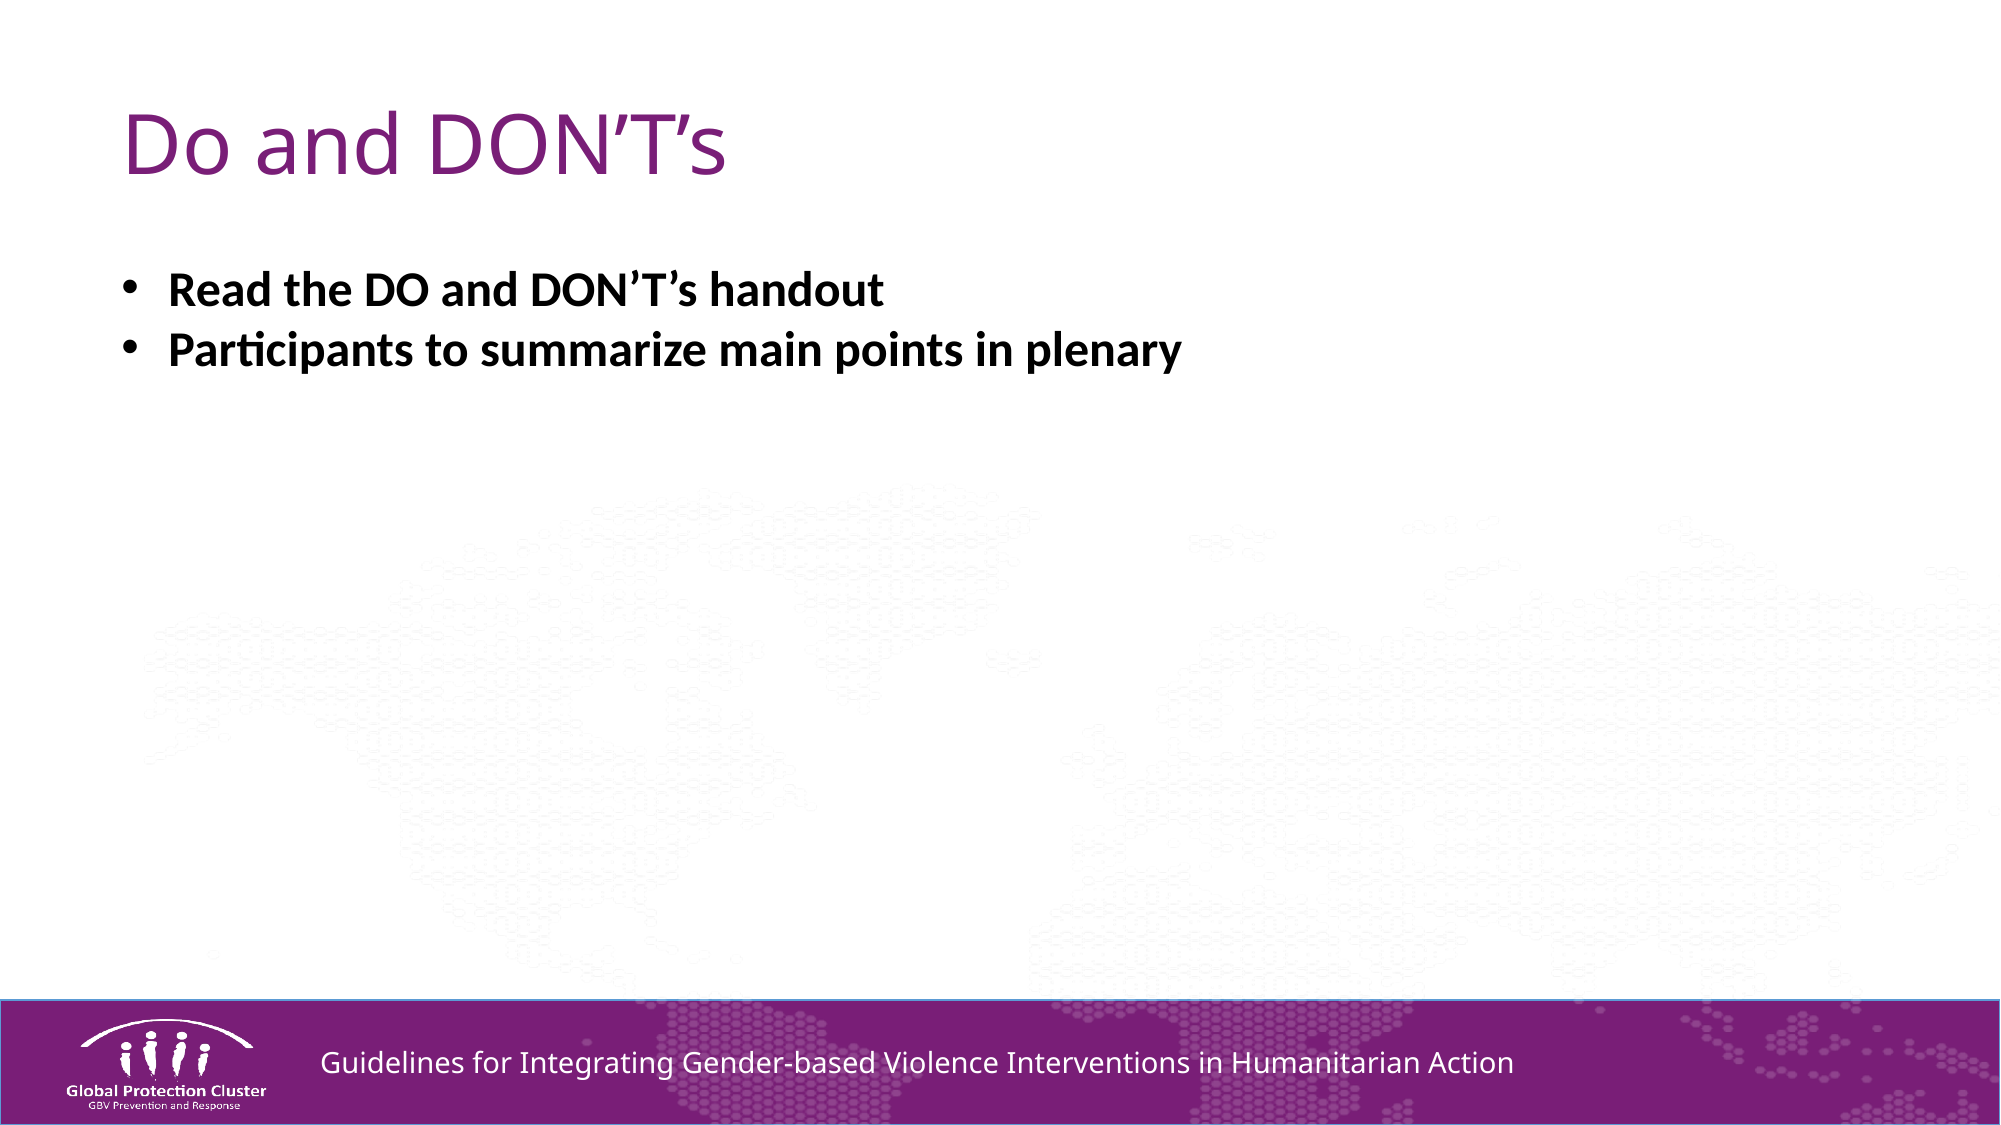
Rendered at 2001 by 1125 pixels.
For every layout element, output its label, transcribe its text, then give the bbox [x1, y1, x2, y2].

picture [56, 254, 2001, 1125]
text_box Read the DO and DON’T’s handout Participants to summarize main points in plenary [106, 248, 1962, 444]
title Do and DON’T’s [106, 94, 1350, 228]
